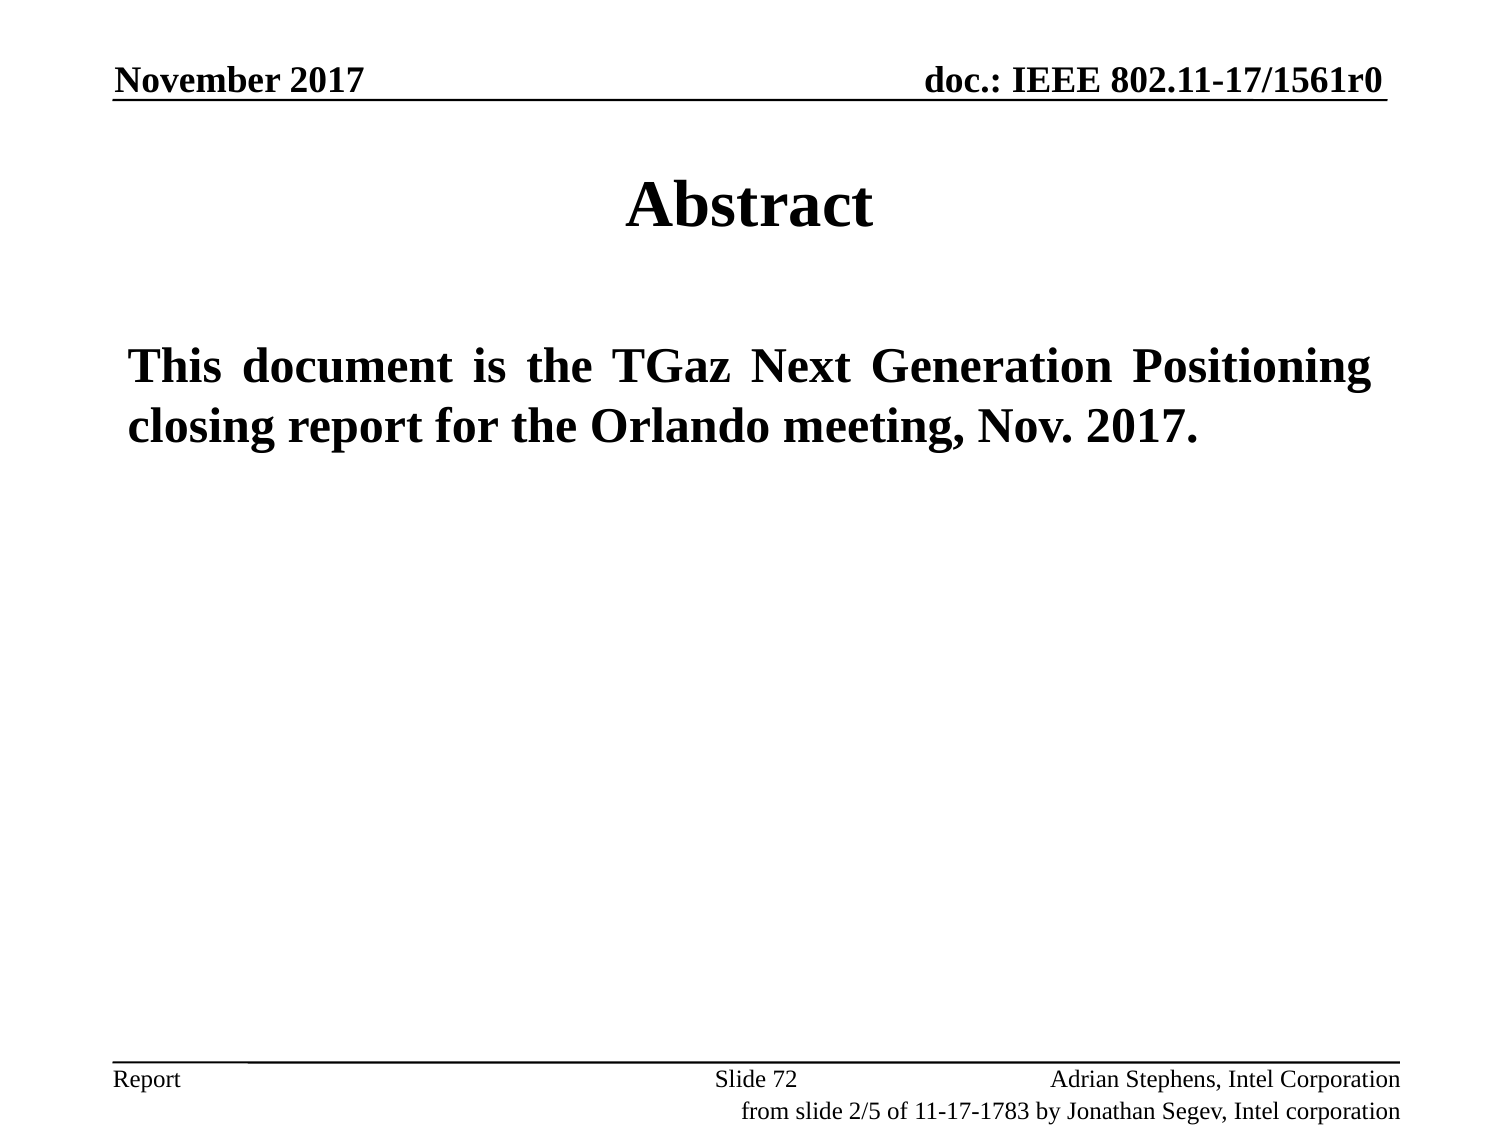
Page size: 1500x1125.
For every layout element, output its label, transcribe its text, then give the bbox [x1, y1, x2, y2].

list This document is the TGaz Next Generation Positioning closing report for the Orlando meeting, Nov. 2017. [112, 324, 1388, 1000]
title Abstract [112, 112, 1388, 288]
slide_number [114, 54, 374, 101]
text_box from slide 2/5 of 11-17-1783 by Jonathan Segev, Intel corporation [343, 1087, 1417, 1125]
slide_number Slide 72 [711, 1061, 801, 1093]
footer Adrian Stephens, Intel Corporation [902, 1061, 1402, 1087]
